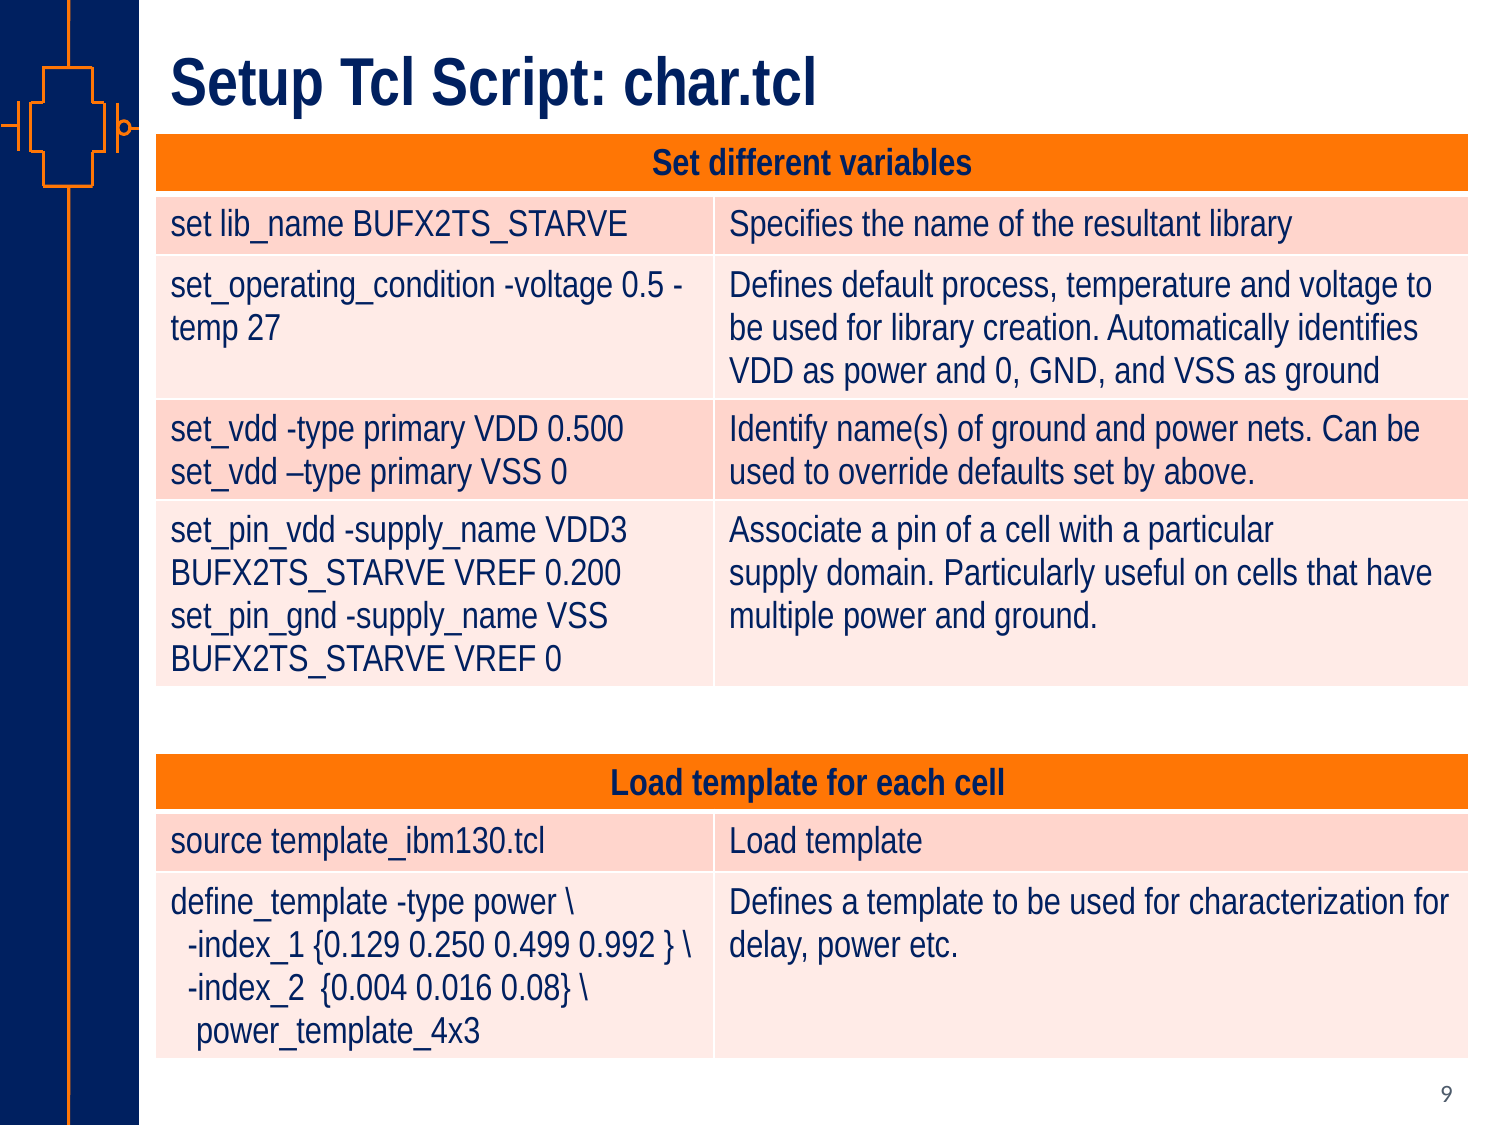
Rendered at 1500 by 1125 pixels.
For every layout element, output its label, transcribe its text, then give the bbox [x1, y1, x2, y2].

table_header Load template for each cell [156, 754, 1468, 809]
table_cell set_operating_condition -voltage 0.5 -temp 27 [156, 256, 713, 398]
table_cell Associate a pin of a cell with a particular supply domain. Particularly useful on cells that have multiple power and ground. [715, 501, 1468, 686]
text_box Setup Tcl Script: char.tcl [155, 29, 1488, 127]
table_cell Load template [715, 814, 1468, 871]
table_header Set different variables [156, 134, 1468, 191]
table_cell set_vdd -type primary VDD 0.500 set_vdd –type primary VSS 0 [156, 400, 713, 499]
table_cell set lib_name BUFX2TS_STARVE [156, 197, 713, 254]
table_cell Identify name(s) of ground and power nets. Can be used to override defaults set by above. [715, 400, 1468, 499]
table_cell source template_ibm130.tcl [156, 814, 713, 871]
slide_number 9 [1425, 1062, 1488, 1123]
table_cell set_pin_vdd -supply_name VDD3 BUFX2TS_STARVE VREF 0.200 set_pin_gnd -supply_name VSS BUFX2TS_STARVE VREF 0 [156, 501, 713, 686]
table_cell Specifies the name of the resultant library [715, 197, 1468, 254]
table_cell Defines a template to be used for characterization for delay, power etc. [715, 873, 1468, 1058]
table_cell define_template -type power \ -index_1 {0.129 0.250 0.499 0.992 } \ -index_2 {0.004 0.016 0.08} \ power_template_4x3 [156, 873, 713, 1058]
table_cell Defines default process, temperature and voltage to be used for library creation. Automatically identifies VDD as power and 0, GND, and VSS as ground [715, 256, 1468, 398]
